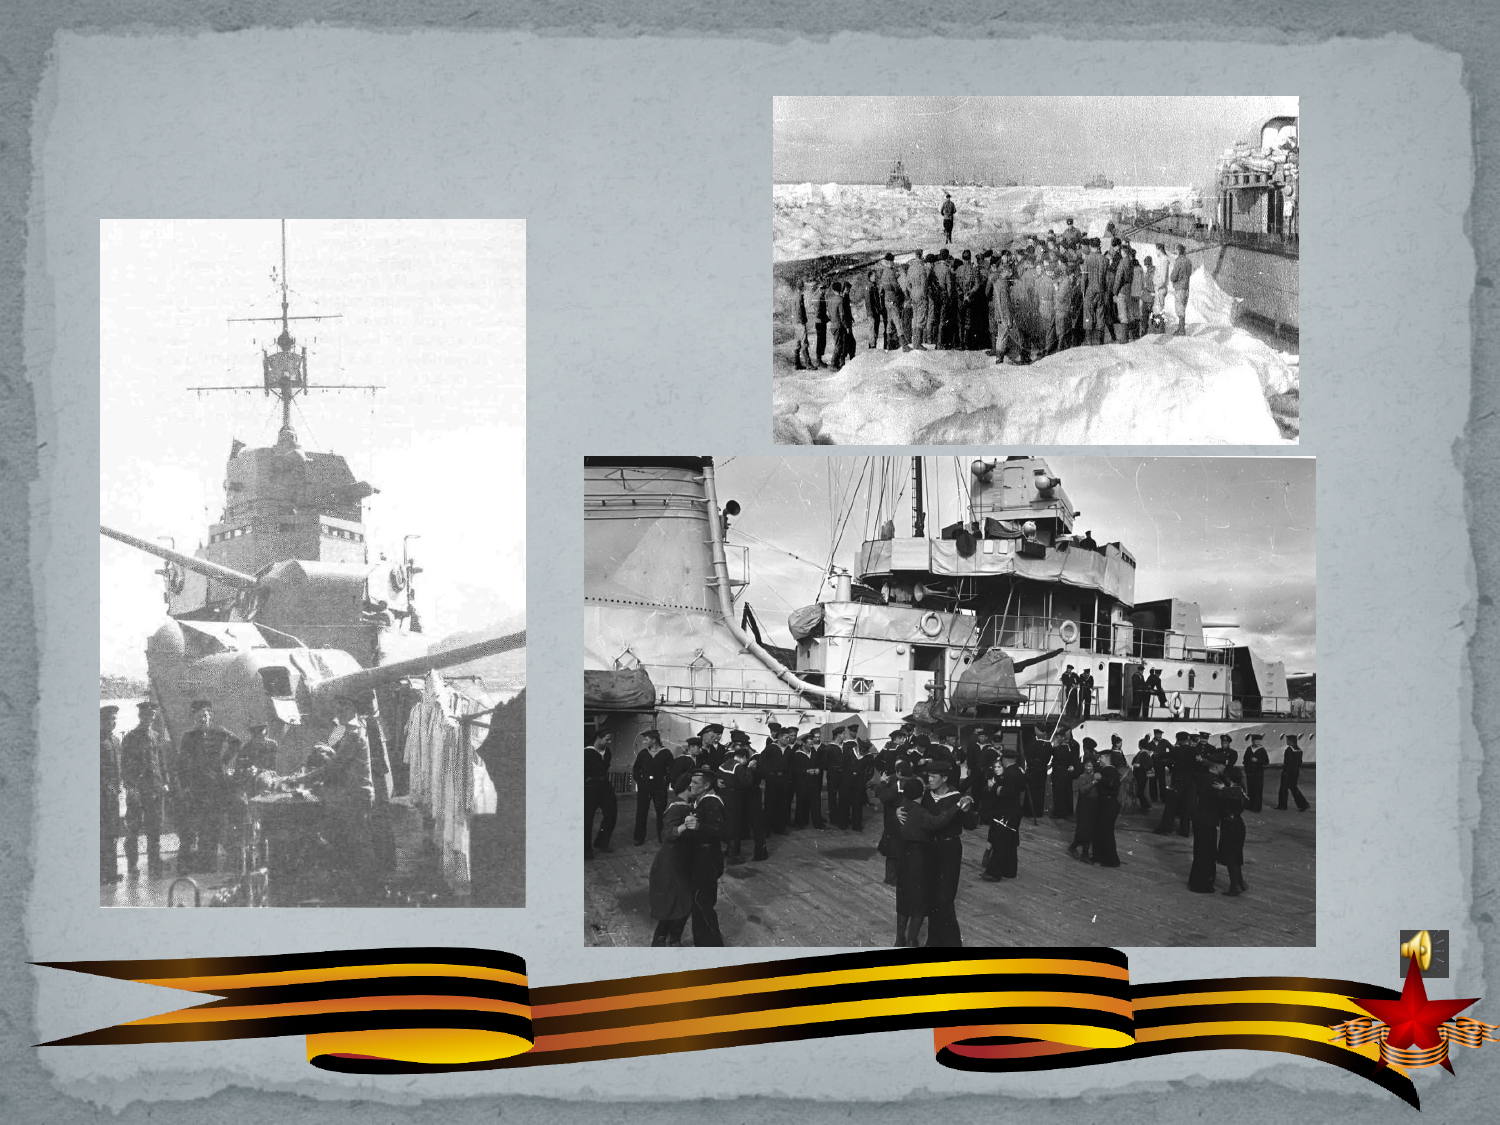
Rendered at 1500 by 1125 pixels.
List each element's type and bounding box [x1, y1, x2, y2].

list [773, 96, 1299, 445]
picture [100, 219, 526, 908]
picture [0, 455, 1500, 1125]
